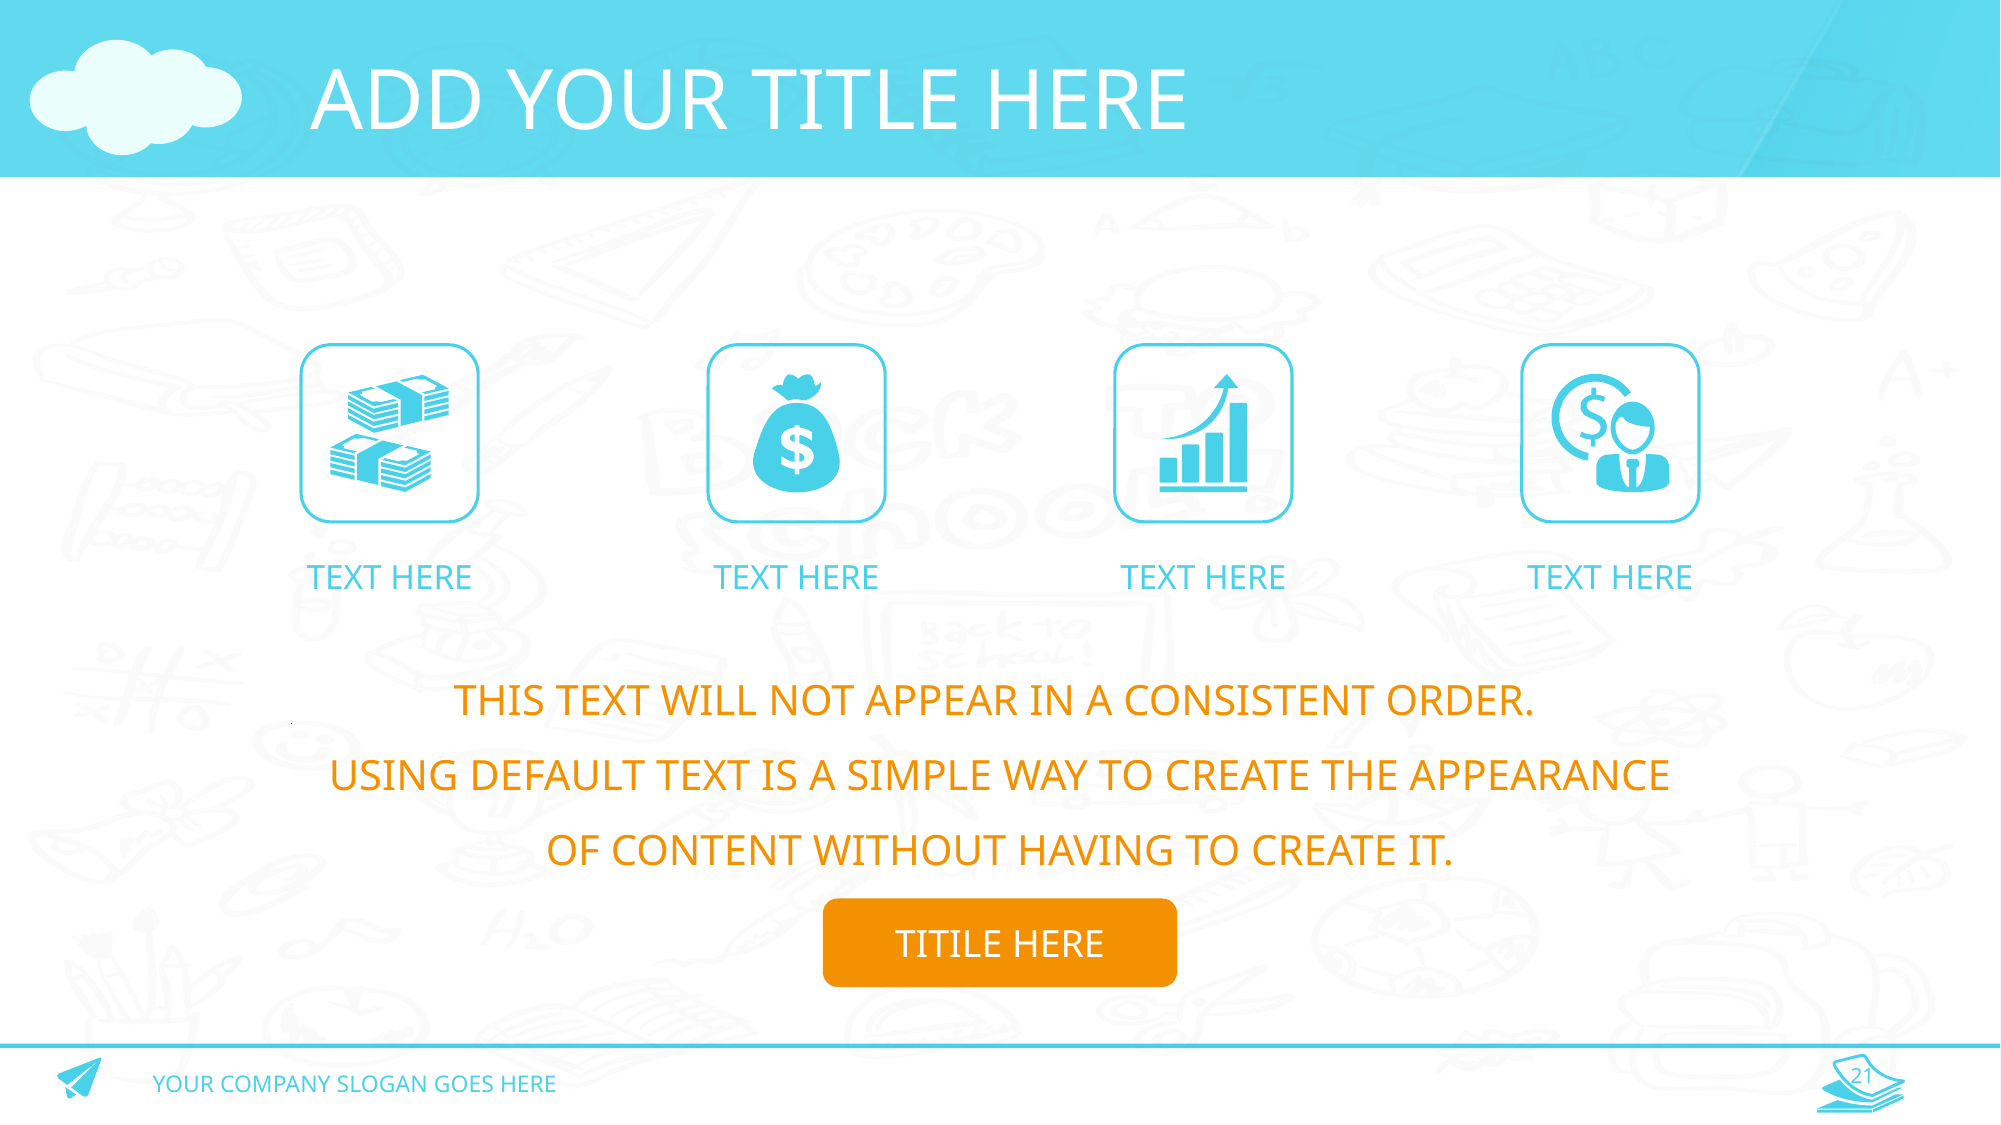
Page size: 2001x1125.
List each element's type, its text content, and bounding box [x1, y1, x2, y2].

text_box [357, 440, 404, 486]
text_box TITILE HERE [821, 897, 1179, 989]
text_box [1113, 343, 1293, 523]
text_box [1159, 486, 1248, 493]
text_box [772, 374, 821, 401]
text_box [1205, 432, 1223, 483]
text_box [299, 343, 480, 523]
text_box THIS TEXT WILL NOT APPEAR IN A CONSISTENT ORDER. USING DEFAULT TEXT IS A SIMPLE WAY TO CREATE THE APPEARANCE OF CONTENT WITHOUT HAVING TO CREATE IT. [286, 641, 1714, 882]
text_box [1159, 457, 1177, 483]
text_box [375, 381, 422, 426]
text_box TEXT HERE [1512, 538, 1709, 604]
text_box [399, 374, 449, 421]
footer YOUR COMPANY SLOGAN GOES HERE [137, 1053, 813, 1113]
text_box [1181, 444, 1200, 483]
text_box [753, 402, 840, 493]
text_box TEXT HERE [291, 538, 488, 604]
text_box [1160, 373, 1239, 440]
title ADD YOUR TITLE HERE [295, 28, 1863, 177]
text_box [348, 386, 399, 433]
text_box [380, 446, 431, 492]
text_box TEXT HERE [1105, 538, 1302, 604]
text_box [1596, 453, 1670, 493]
text_box [706, 343, 887, 523]
text_box [1551, 373, 1631, 461]
text_box TEXT HERE [698, 538, 895, 604]
picture [0, 0, 2001, 1125]
text_box [1229, 402, 1248, 483]
text_box [1610, 401, 1655, 455]
text_box [1520, 343, 1700, 523]
text_box [330, 433, 380, 480]
